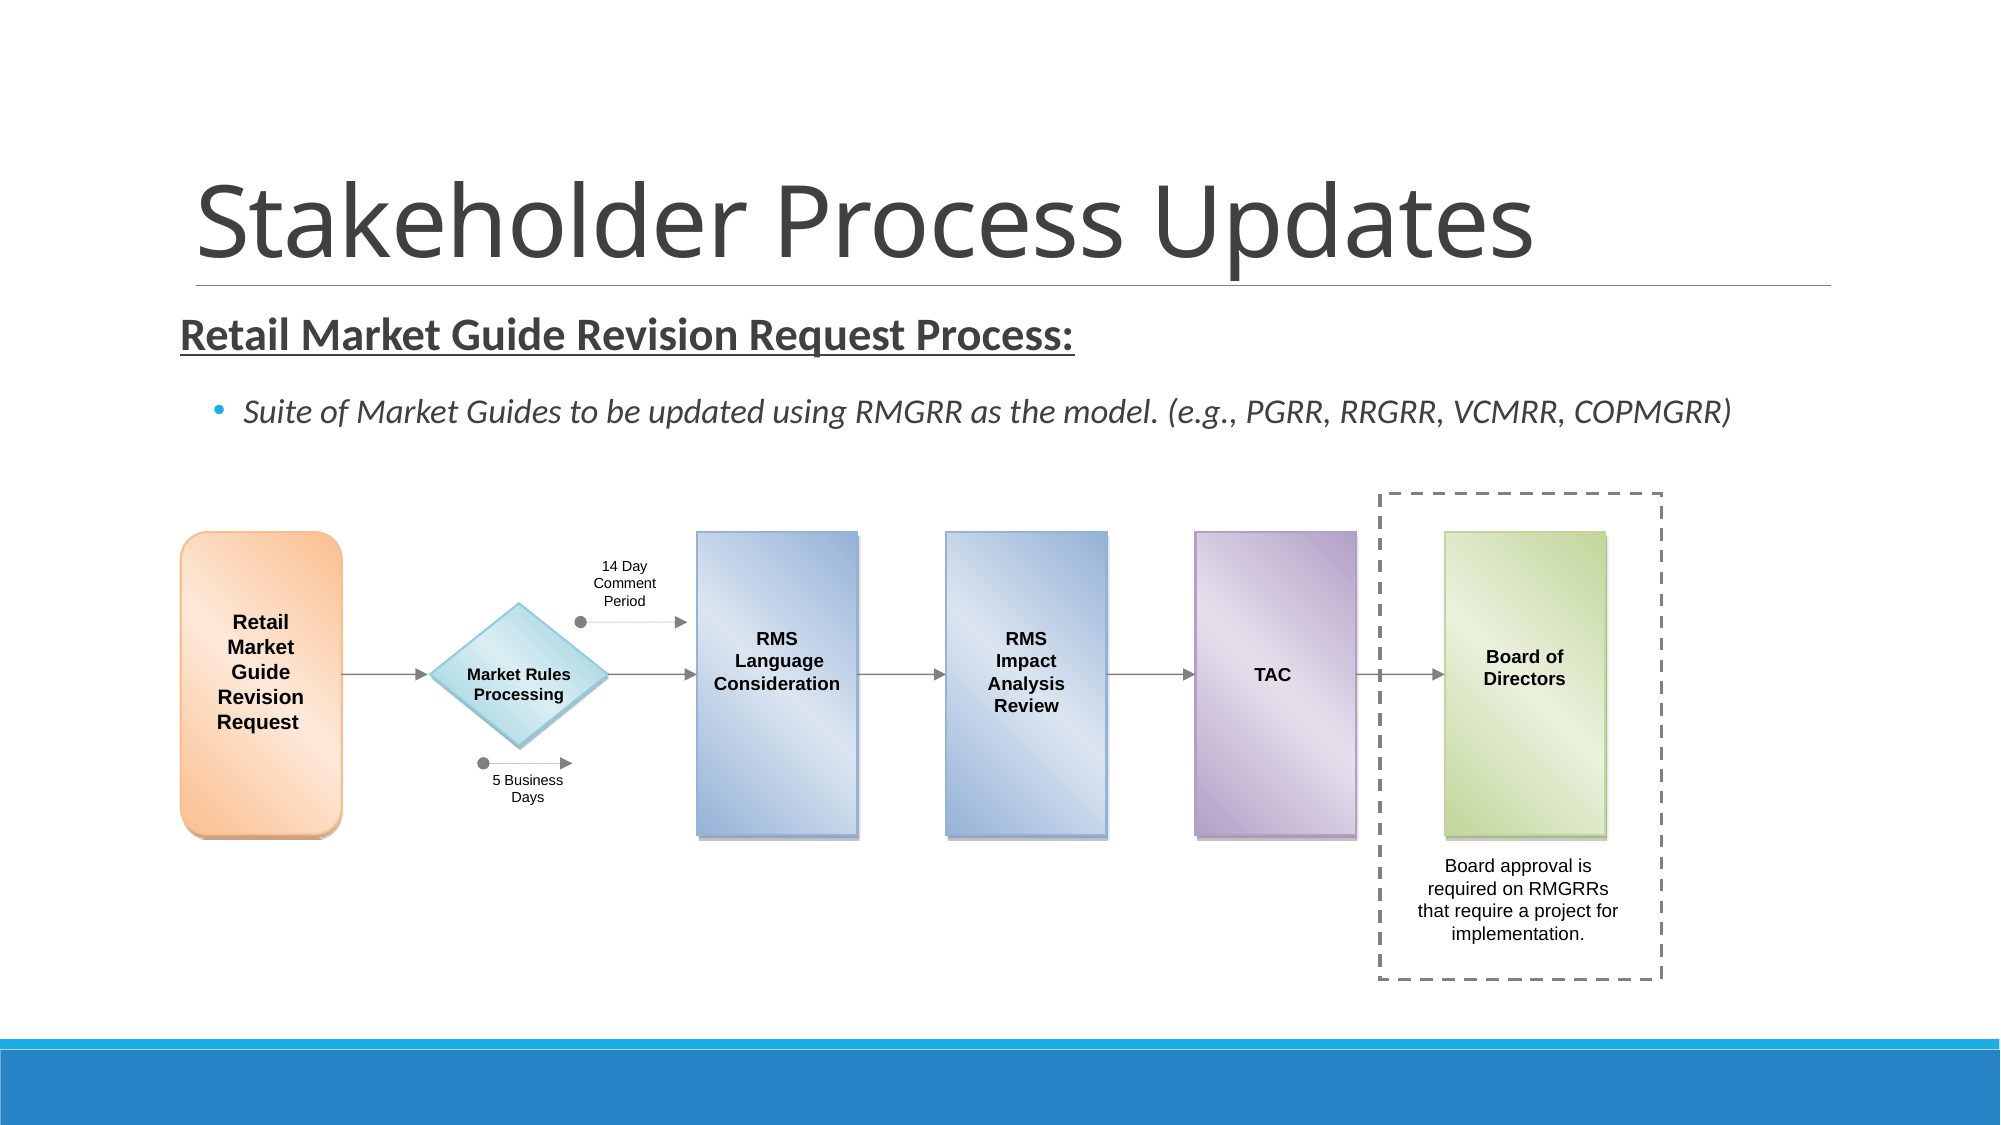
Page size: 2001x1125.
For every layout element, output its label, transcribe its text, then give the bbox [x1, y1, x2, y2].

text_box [179, 491, 1664, 981]
list Retail Market Guide Revision Request Process: Suite of Market Guides to be updated using RMGRR as the model. (e.g., PGRR, RRGRR, VCMRR, COPMGRR) [180, 302, 1830, 492]
title Stakeholder Process Updates [180, 47, 1830, 285]
